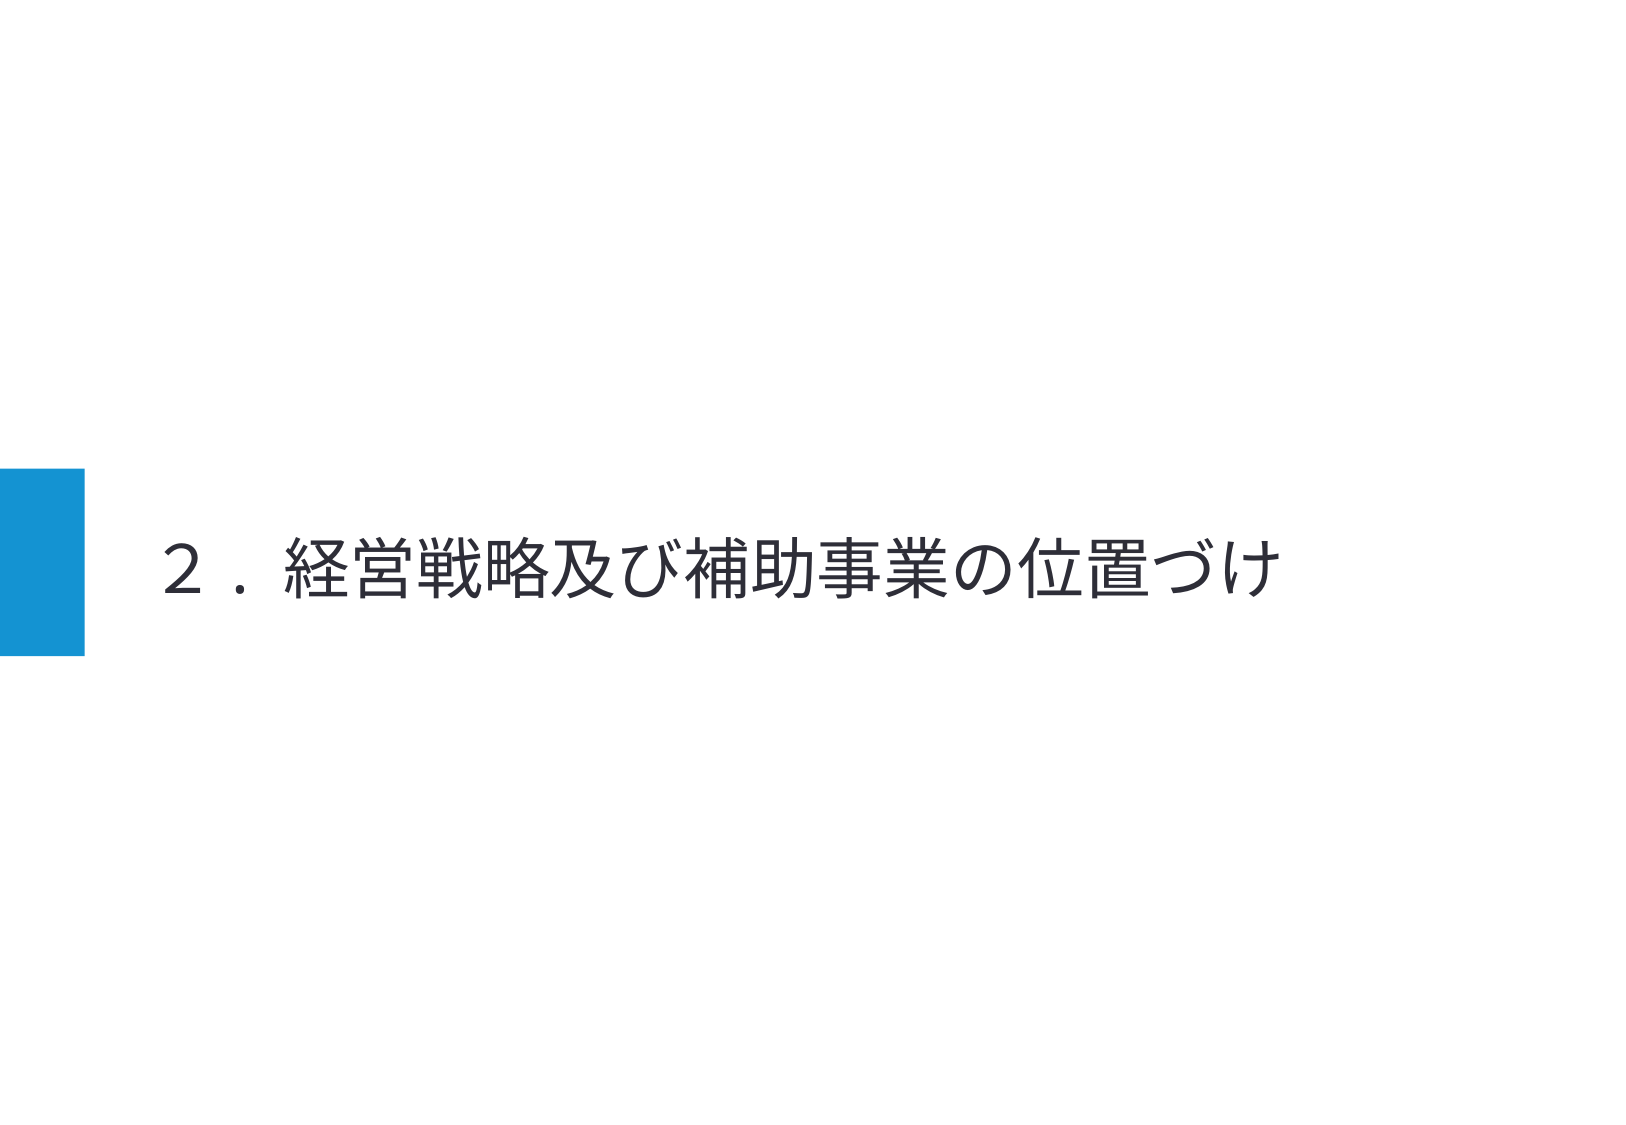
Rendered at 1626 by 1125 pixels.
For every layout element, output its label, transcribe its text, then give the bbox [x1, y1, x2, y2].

list ２. 経営戦略及び補助事業の位置づけ [134, 463, 1341, 662]
